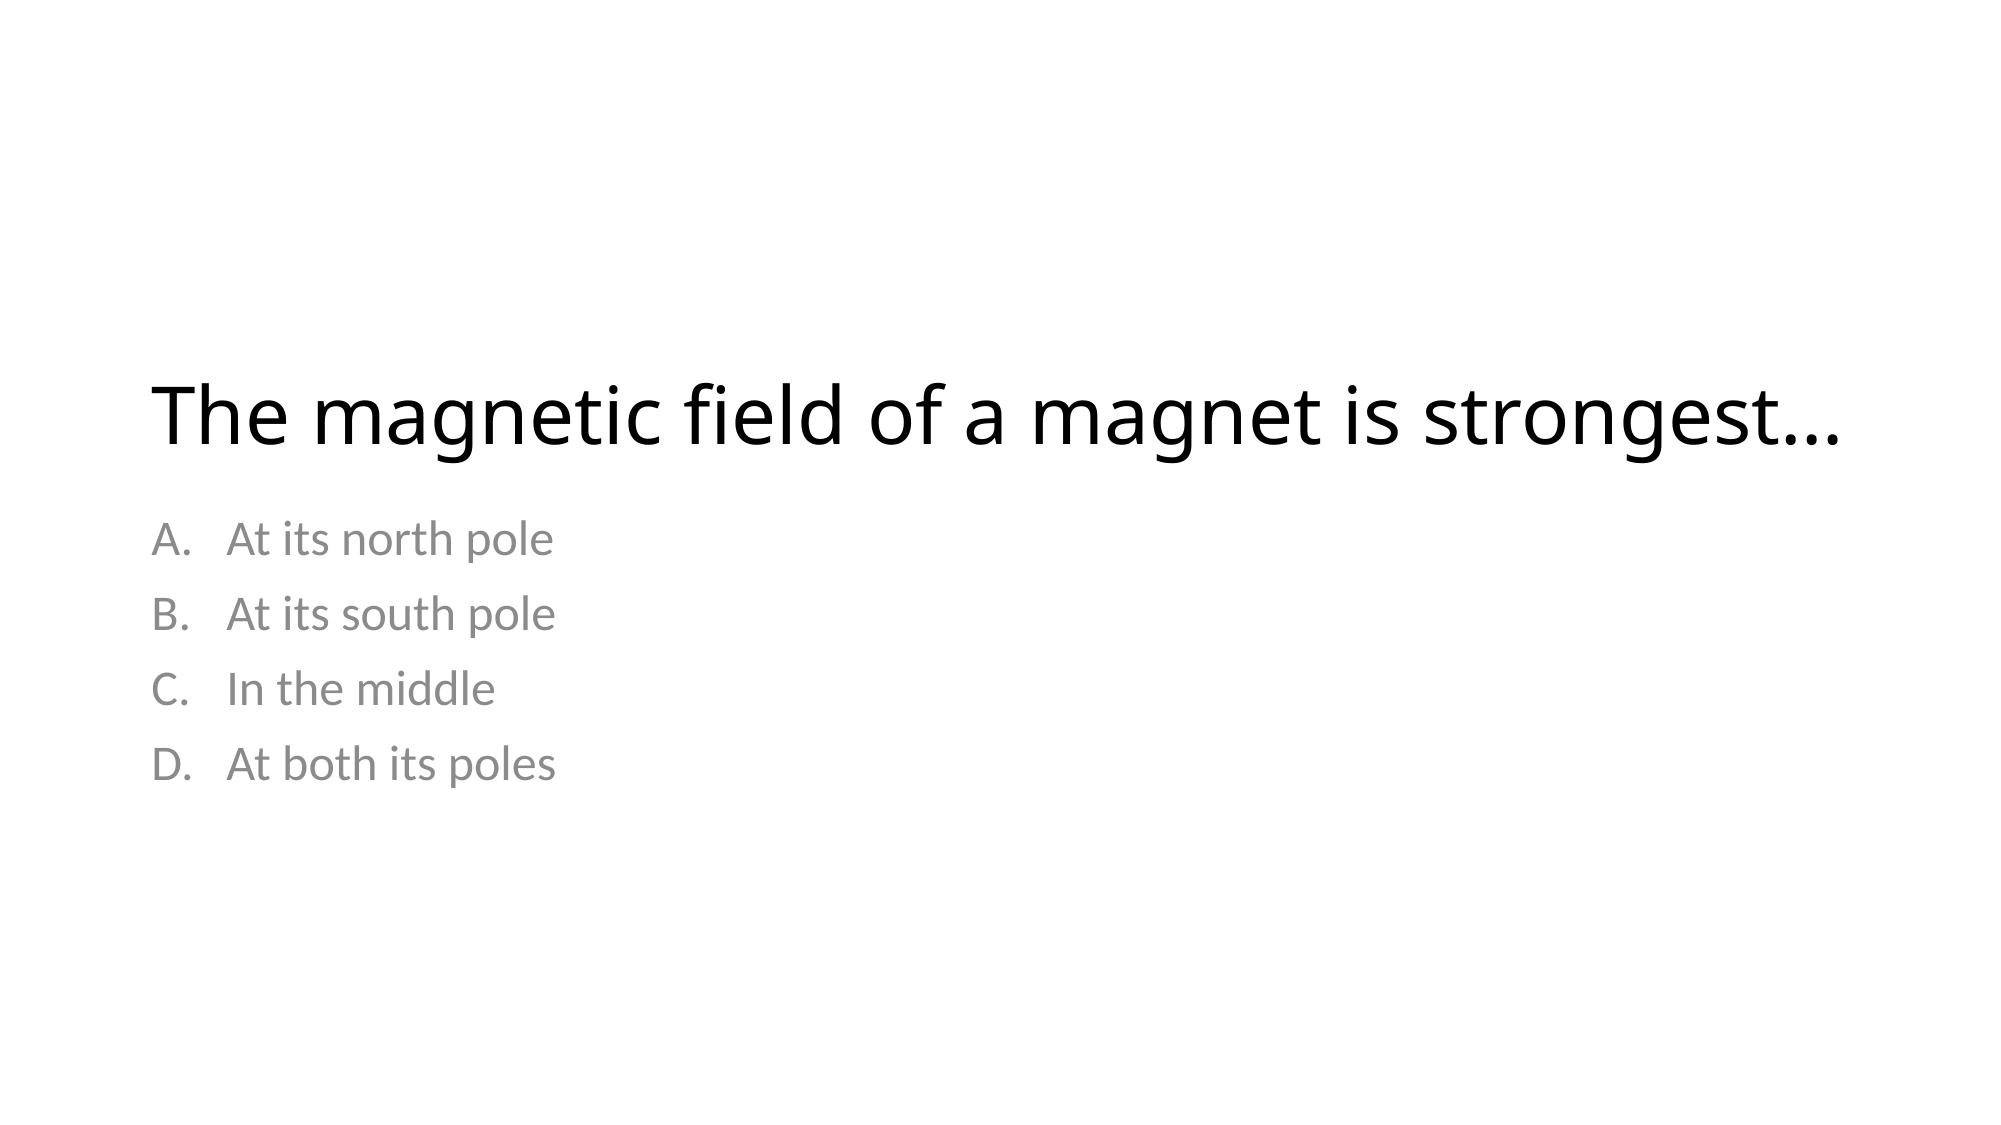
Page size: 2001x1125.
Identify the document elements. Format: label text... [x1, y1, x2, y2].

title The magnetic field of a magnet is strongest… [136, 280, 1862, 469]
list At its north pole At its south pole In the middle At both its poles [136, 504, 1862, 999]
